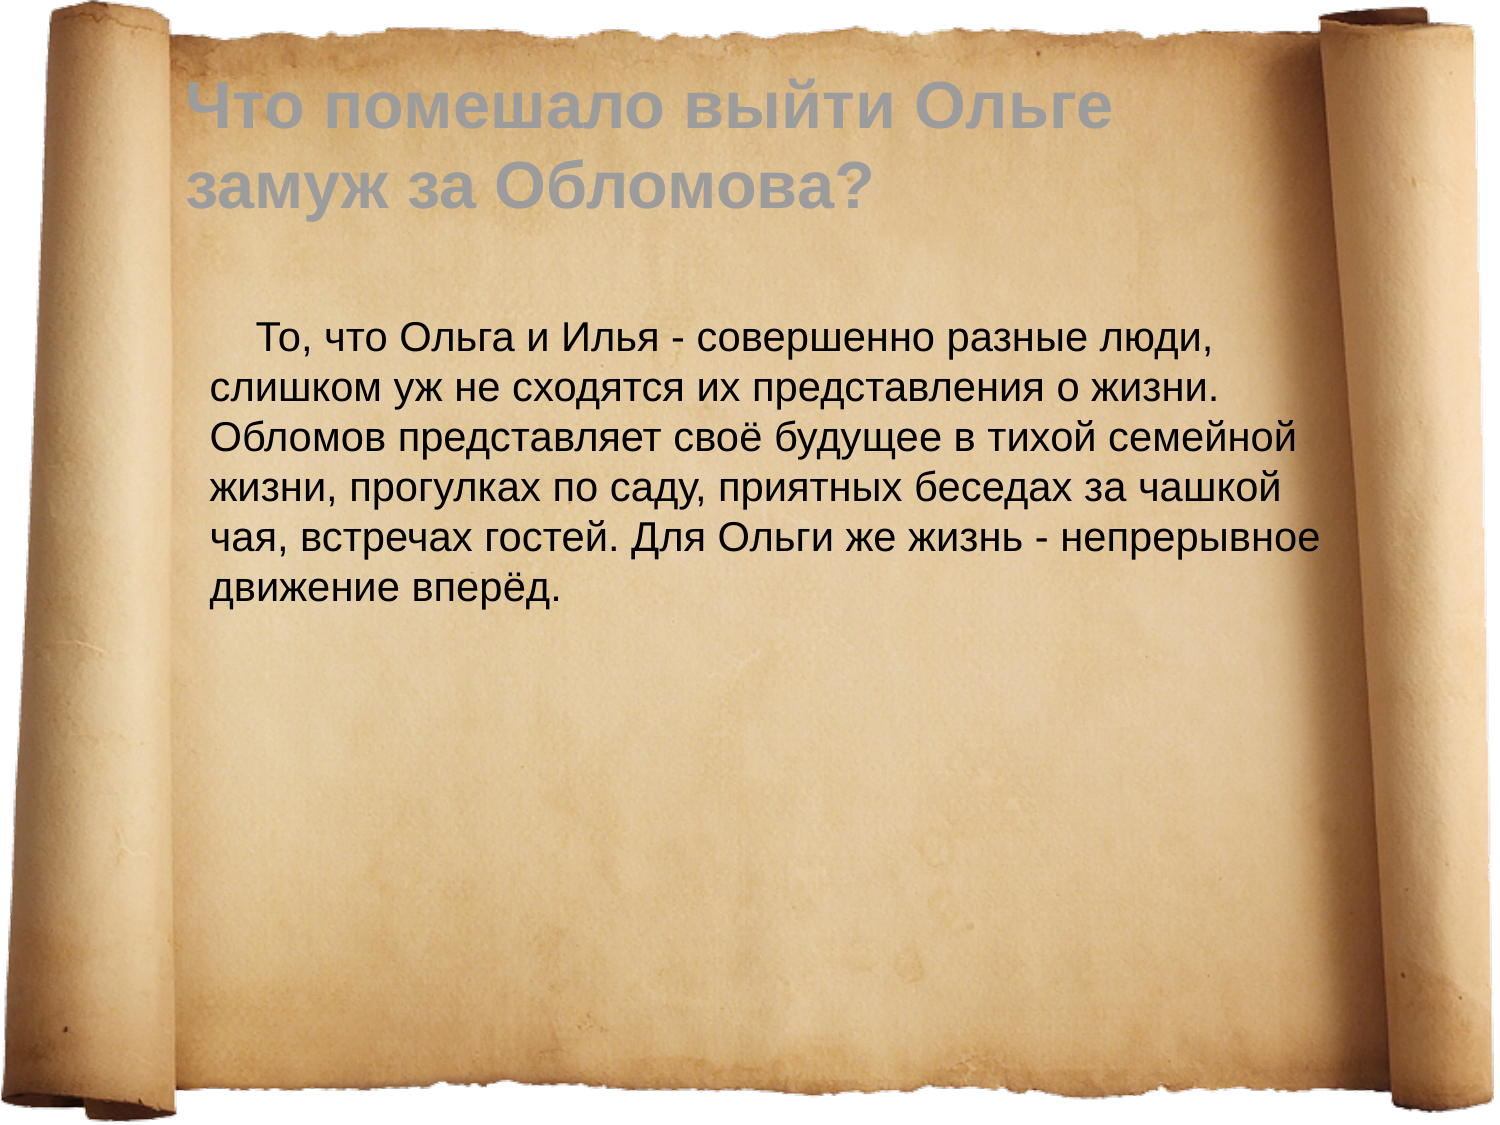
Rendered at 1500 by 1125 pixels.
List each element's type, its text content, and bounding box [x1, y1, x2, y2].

text_box То, что Ольга и Илья - совершенно разные люди, слишком уж не сходятся их представления о жизни. Обломов представляет своё будущее в тихой семейной жизни, прогулках по саду, приятных беседах за чашкой чая, встречах гостей. Для Ольги же жизнь - непрерывное движение вперёд. [194, 302, 1341, 618]
text_box Что помешало выйти Ольге замуж за Обломова? [171, 54, 1329, 230]
picture [0, 0, 1500, 1125]
